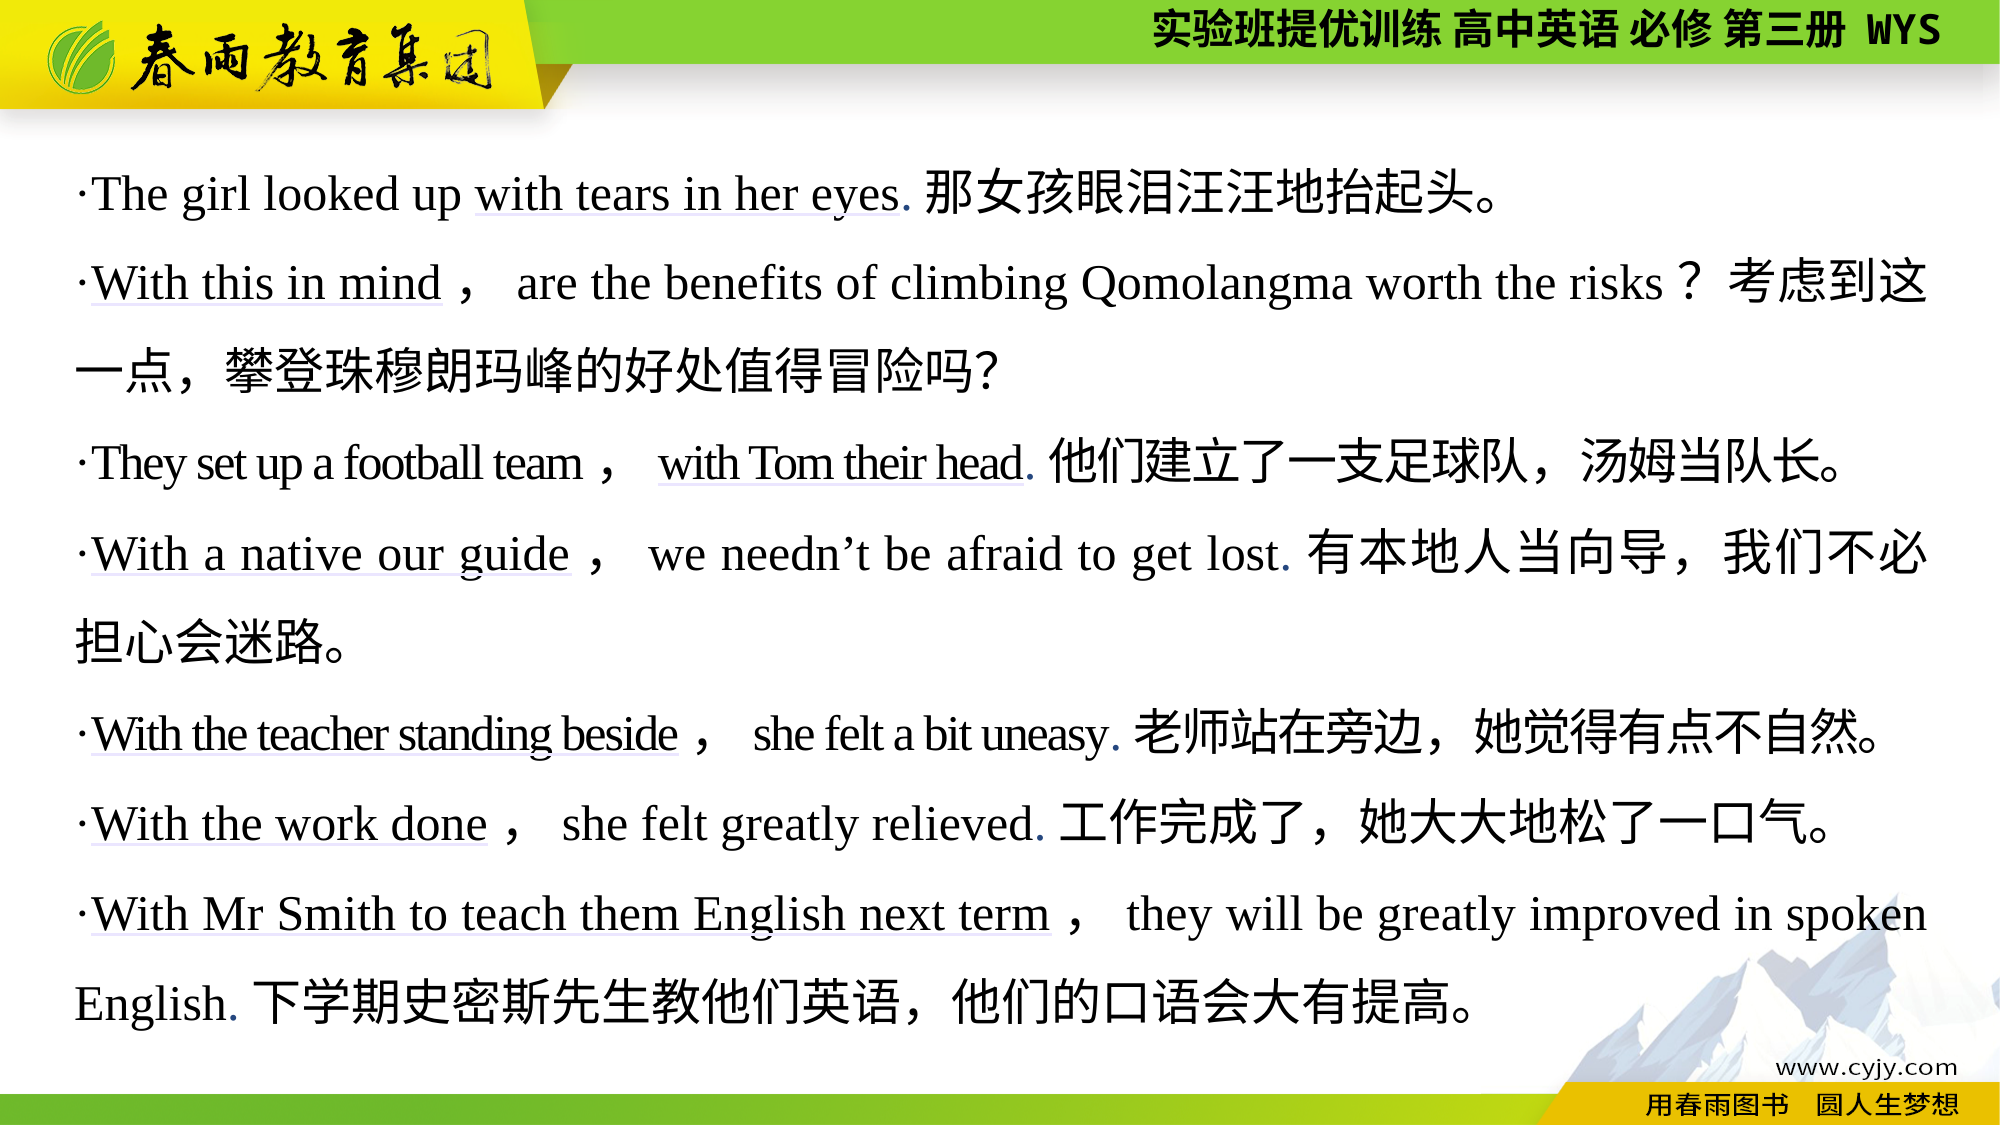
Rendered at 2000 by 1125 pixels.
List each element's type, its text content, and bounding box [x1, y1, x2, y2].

picture [0, 0, 2000, 1125]
list ·The girl looked up with tears in her eyes.那女孩眼泪汪汪地抬起头。 ·With this in mind，are the benefits of climbing Qomolangma worth the risks？考虑到这一点，攀登珠穆朗玛峰的好处值得冒险吗？ ·They set up a football team，with Tom their head.他们建立了一支足球队，汤姆当队长。 ·With a native our guide，we needn’t be afraid to get lost.有本地人当向导，我们不必担心会迷路。 ·With the teacher standing beside，she felt a bit uneasy.老师站在旁边，她觉得有点不自然。 ·With the work done，she felt greatly relieved.工作完成了，她大大地松了一口气。 ·With Mr Smith to teach them English next term，they will be greatly improved in spoken English.下学期史密斯先生教他们英语，他们的口语会大有提高。 [59, 122, 1944, 1047]
